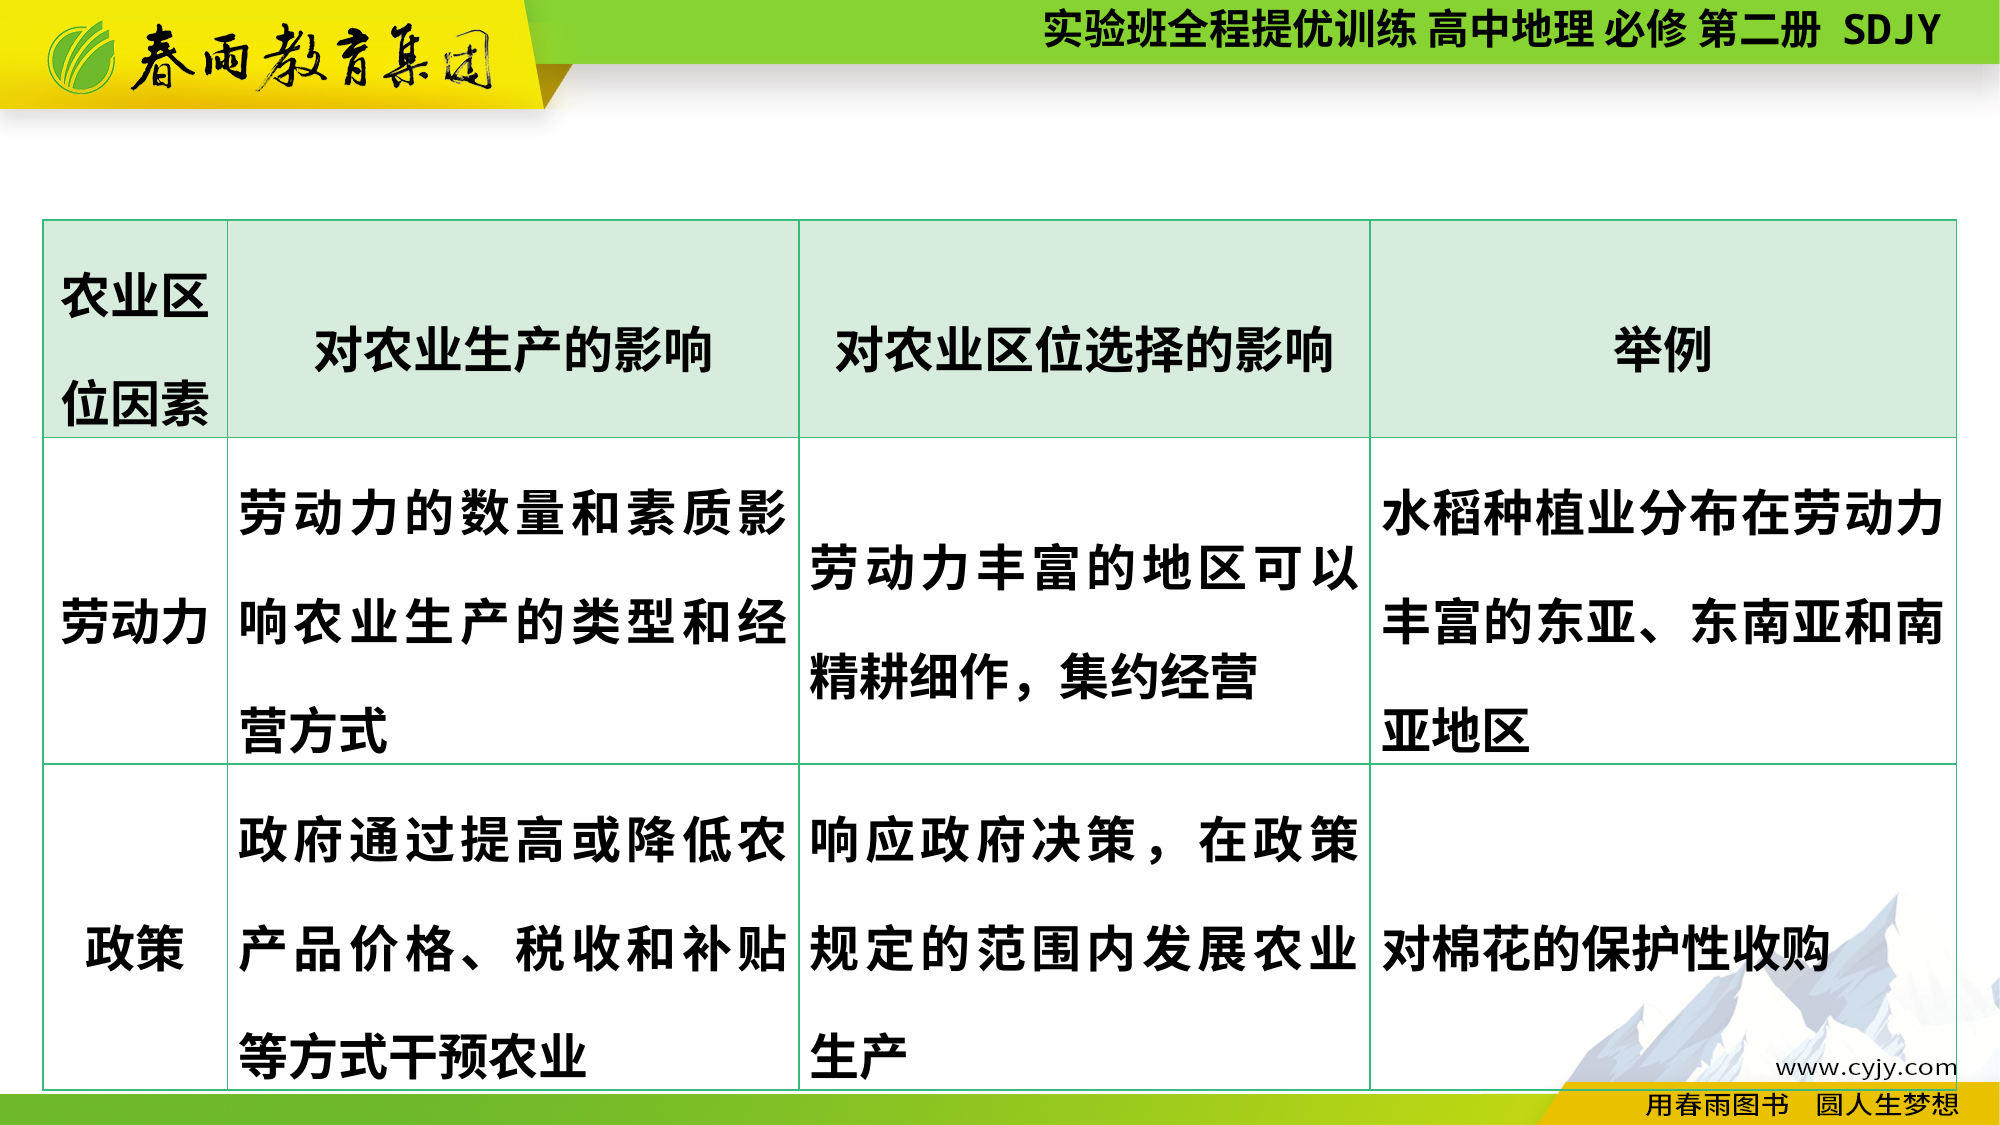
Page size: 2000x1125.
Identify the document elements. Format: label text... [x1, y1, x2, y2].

table_cell 政策 [44, 765, 227, 1089]
picture [0, 0, 2000, 1125]
table_cell 对棉花的保护性收购 [1371, 765, 1956, 1089]
table_header 农业区 位因素 [44, 221, 227, 437]
table_cell 政府通过提高或降低农产品价格、税收和补贴等方式干预农业 [228, 765, 798, 1089]
table_cell 劳动力的数量和素质影响农业生产的类型和经营方式 [228, 438, 798, 763]
table_header 举例 [1371, 221, 1956, 437]
table_header 对农业生产的影响 [228, 221, 798, 437]
table_cell 响应政府决策，在政策规定的范围内发展农业生产 [800, 765, 1369, 1089]
table_cell 劳动力丰富的地区可以精耕细作，集约经营 [800, 438, 1369, 763]
table_header 对农业区位选择的影响 [800, 221, 1369, 437]
table_cell 劳动力 [44, 438, 227, 763]
table_cell 水稻种植业分布在劳动力丰富的东亚、东南亚和南亚地区 [1371, 438, 1956, 763]
